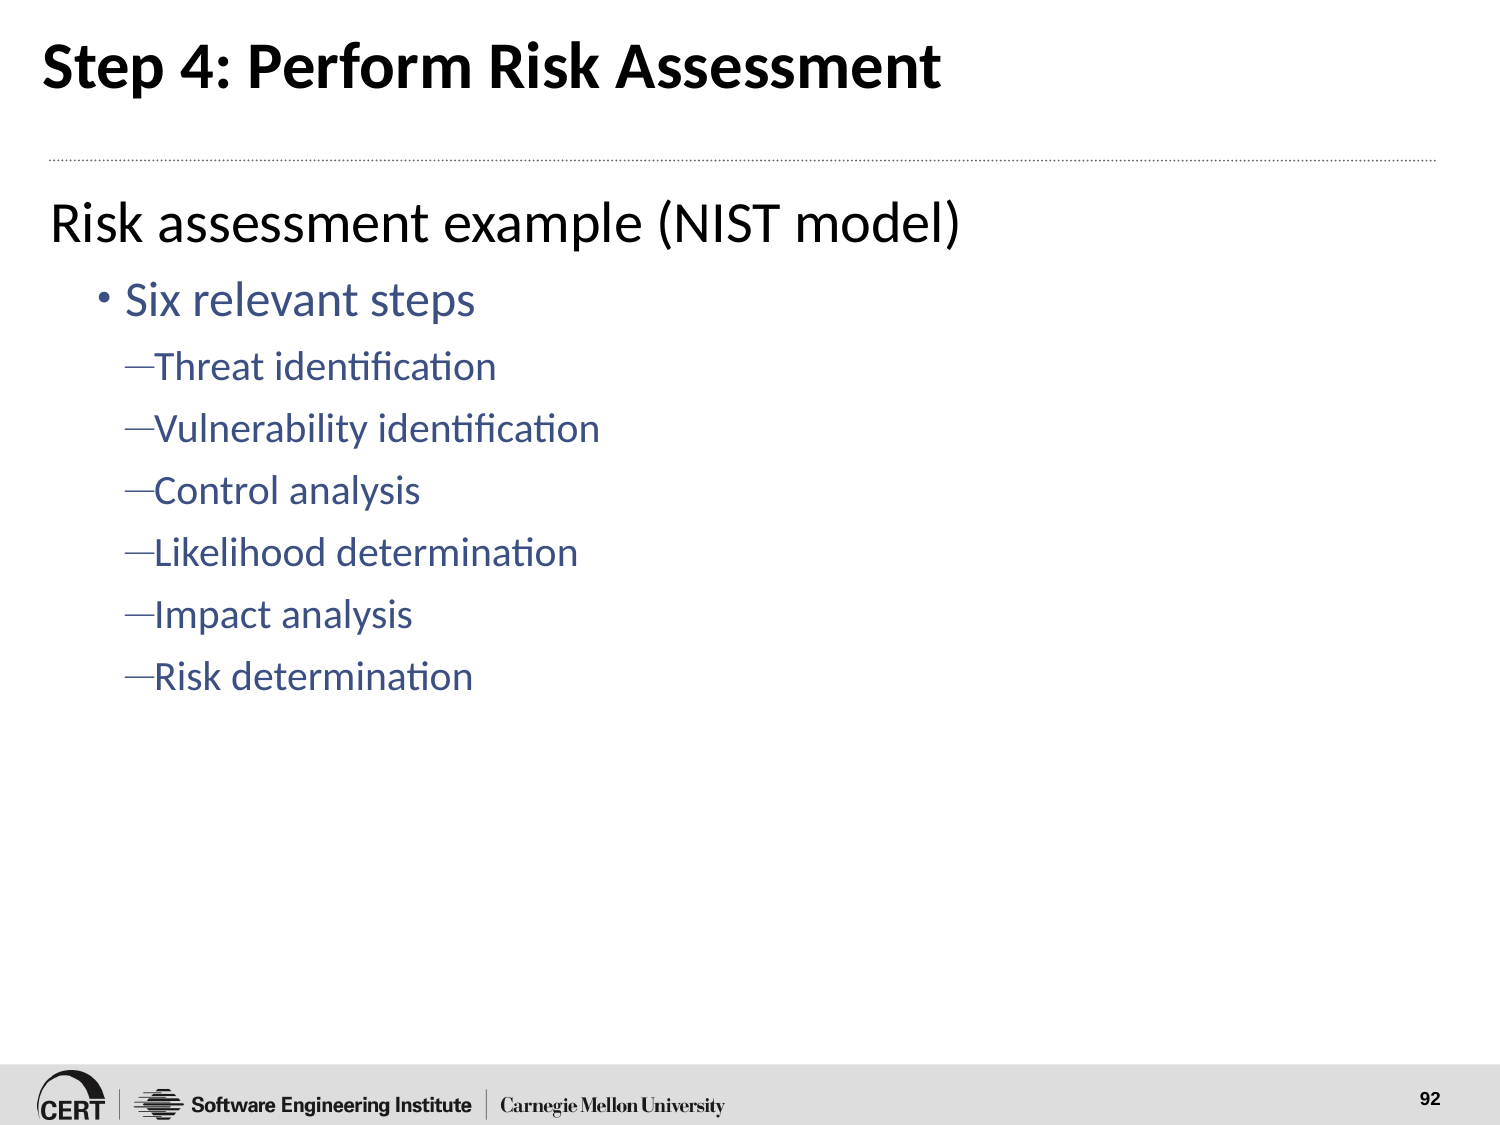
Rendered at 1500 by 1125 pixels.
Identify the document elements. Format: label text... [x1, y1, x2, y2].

picture [37, 1069, 725, 1122]
list Risk assessment example (NIST model) Six relevant steps Threat identification Vulnerability identification Control analysis Likelihood determination Impact analysis Risk determination [49, 187, 1438, 1001]
title Step 4: Perform Risk Assessment [42, 37, 1434, 155]
